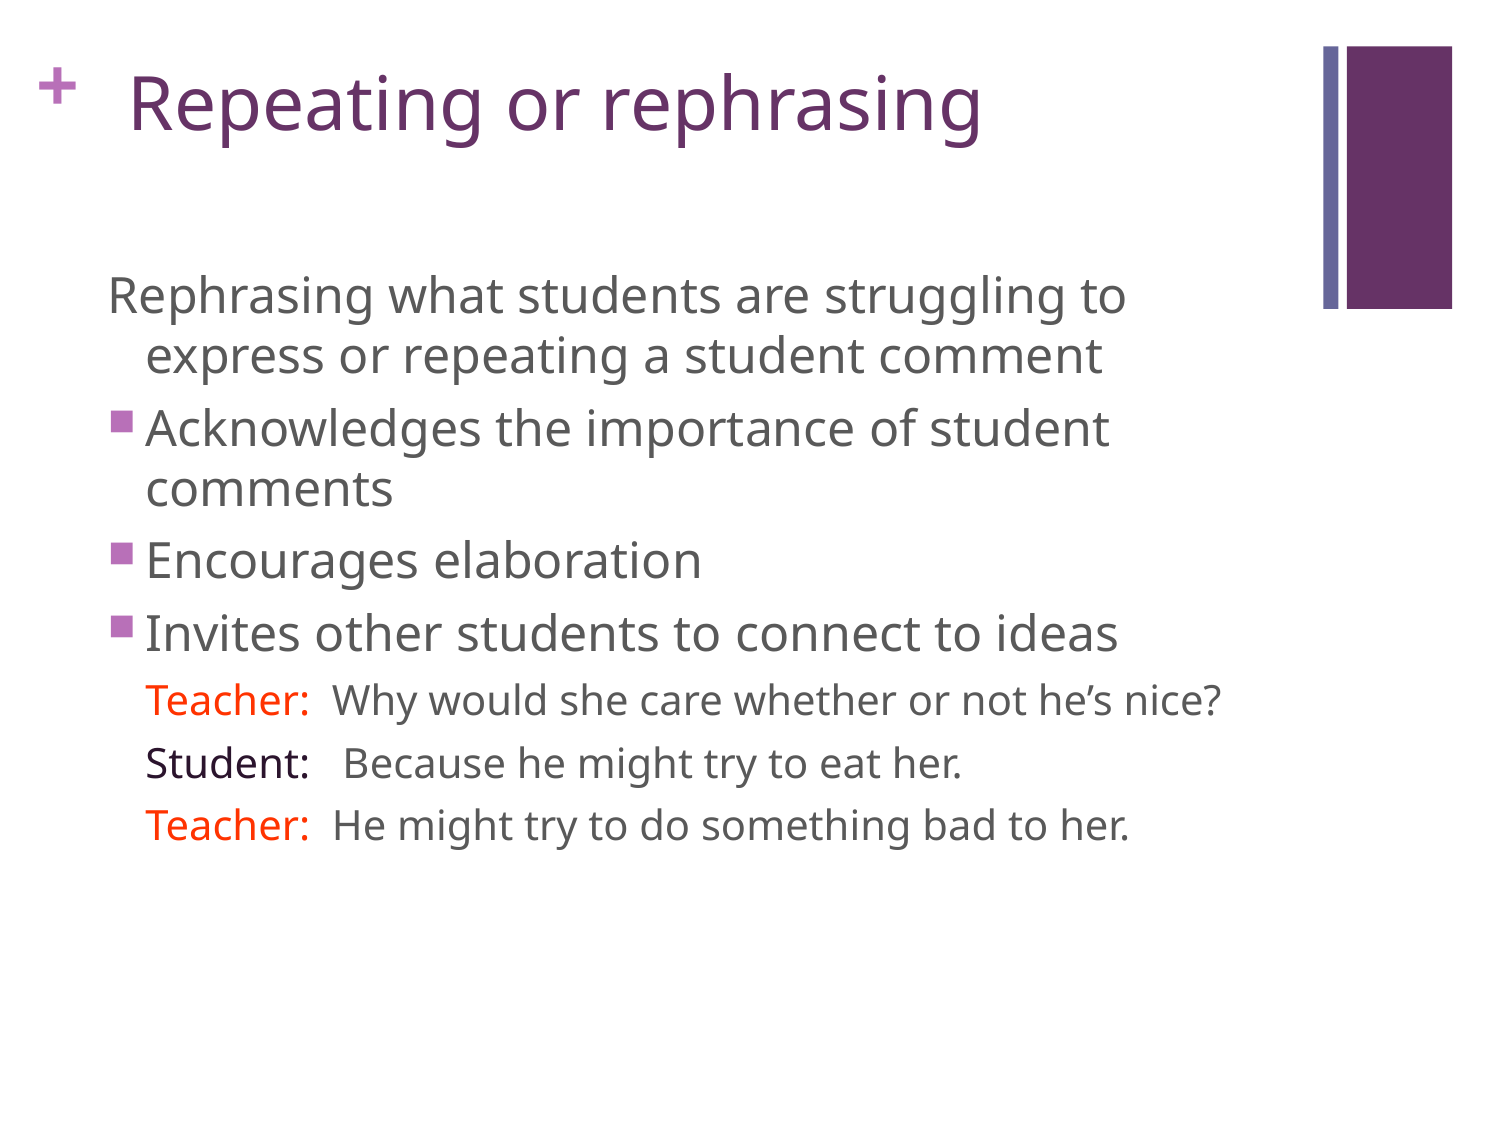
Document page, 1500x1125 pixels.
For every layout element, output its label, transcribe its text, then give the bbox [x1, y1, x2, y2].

list Rephrasing what students are struggling to express or repeating a student comment Acknowledges the importance of student comments Encourages elaboration Invites other students to connect to ideas Teacher: Why would she care whether or not he’s nice? Student: Because he might try to eat her. Teacher: He might try to do something bad to her. [55, 256, 1318, 957]
title Repeating or rephrasing [112, 47, 1240, 211]
